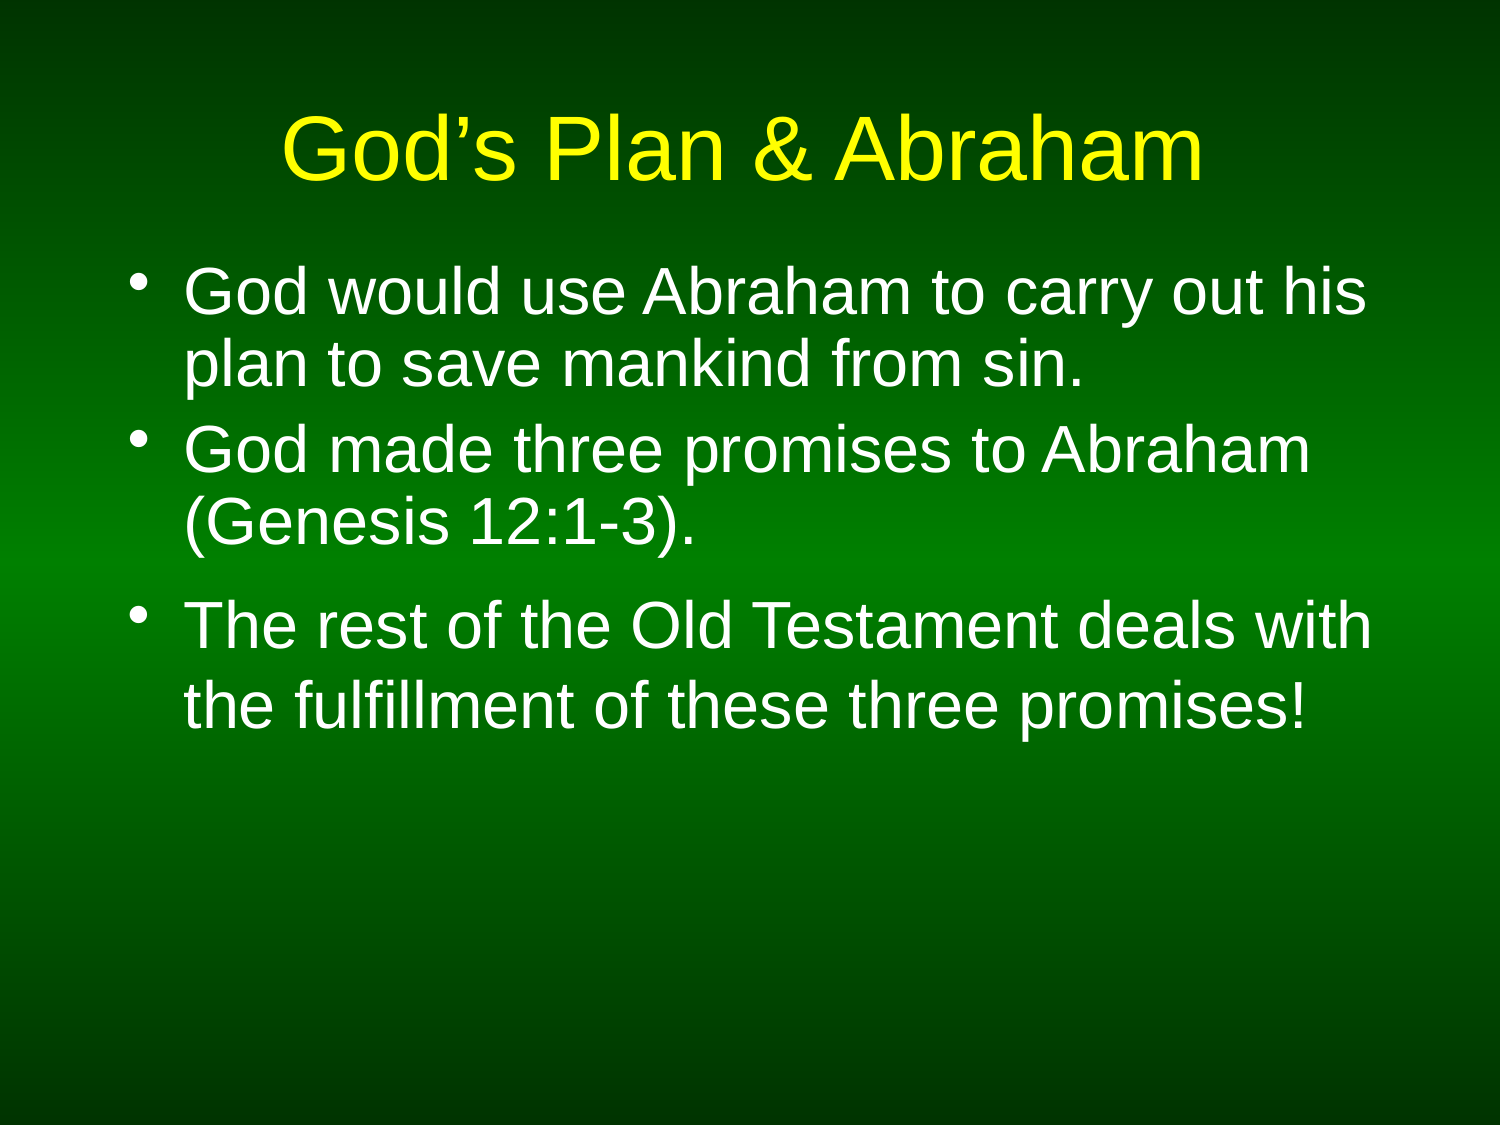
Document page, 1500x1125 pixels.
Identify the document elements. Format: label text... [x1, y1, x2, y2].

text_box The rest of the Old Testament deals with the fulfillment of these three promises! [112, 574, 1450, 963]
list God would use Abraham to carry out his plan to save mankind from sin. God made three promises to Abraham (Genesis 12:1-3). [112, 249, 1438, 574]
title God’s Plan & Abraham [50, 50, 1438, 238]
